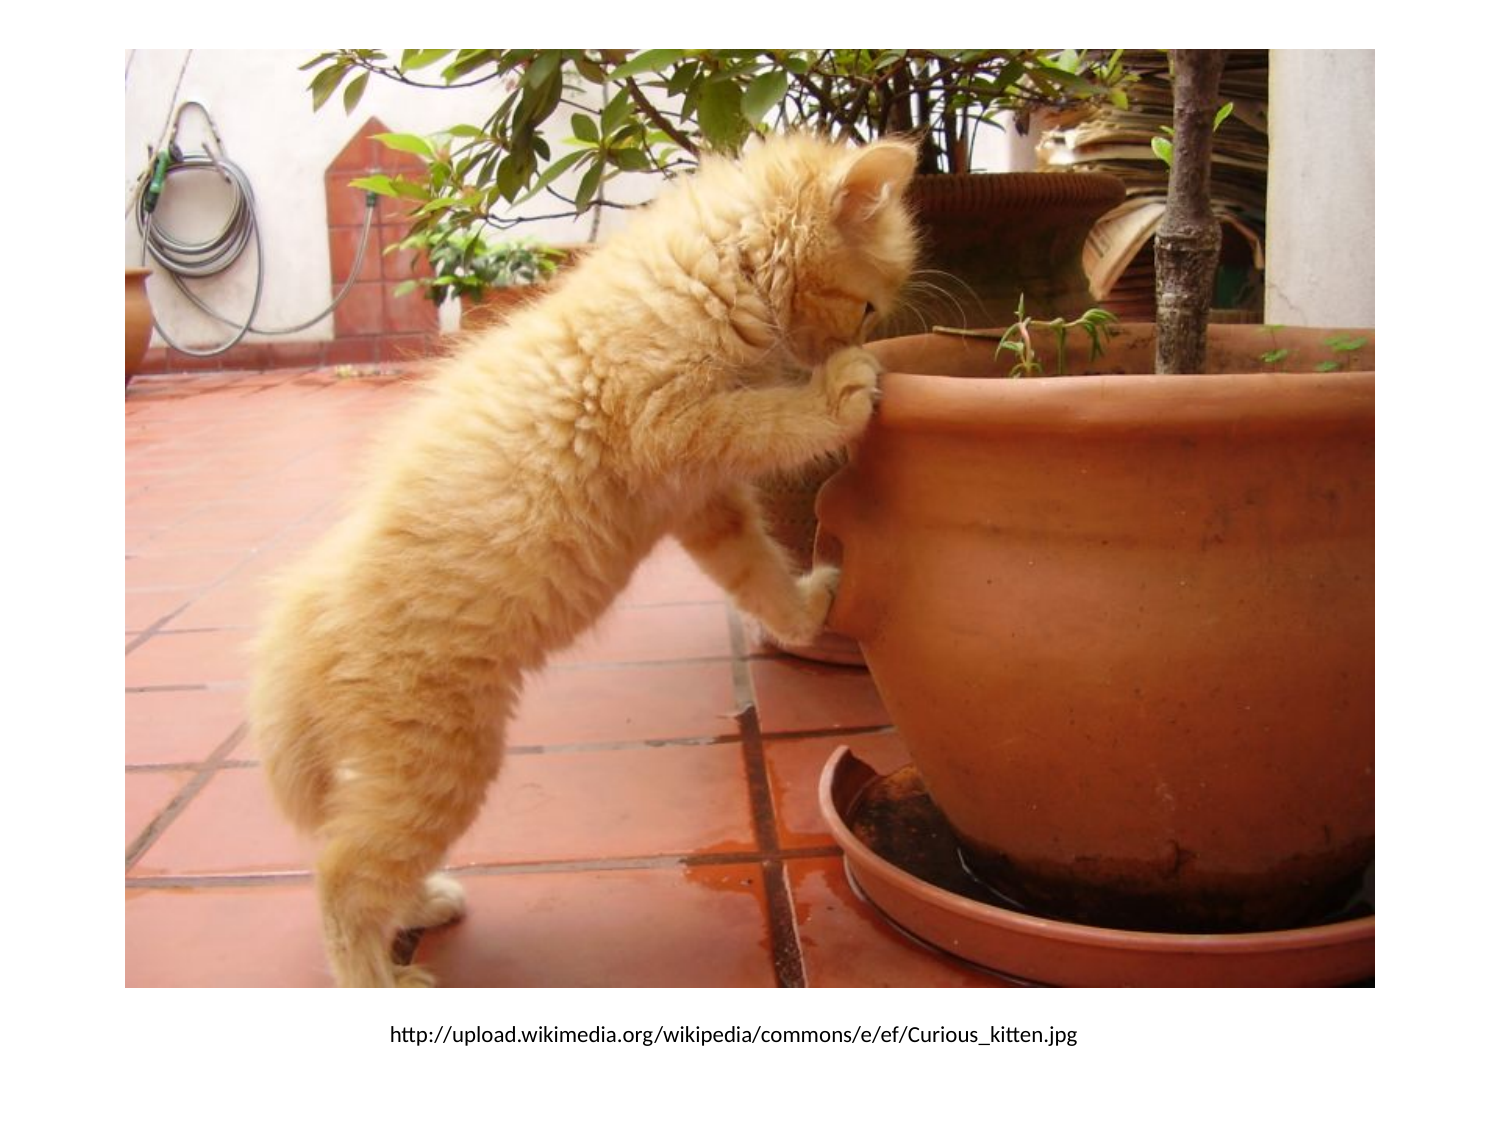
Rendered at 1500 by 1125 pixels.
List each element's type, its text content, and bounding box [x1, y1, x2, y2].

picture [124, 49, 1376, 988]
text_box http://upload.wikimedia.org/wikipedia/commons/e/ef/Curious_kitten.jpg [374, 1012, 1125, 1055]
